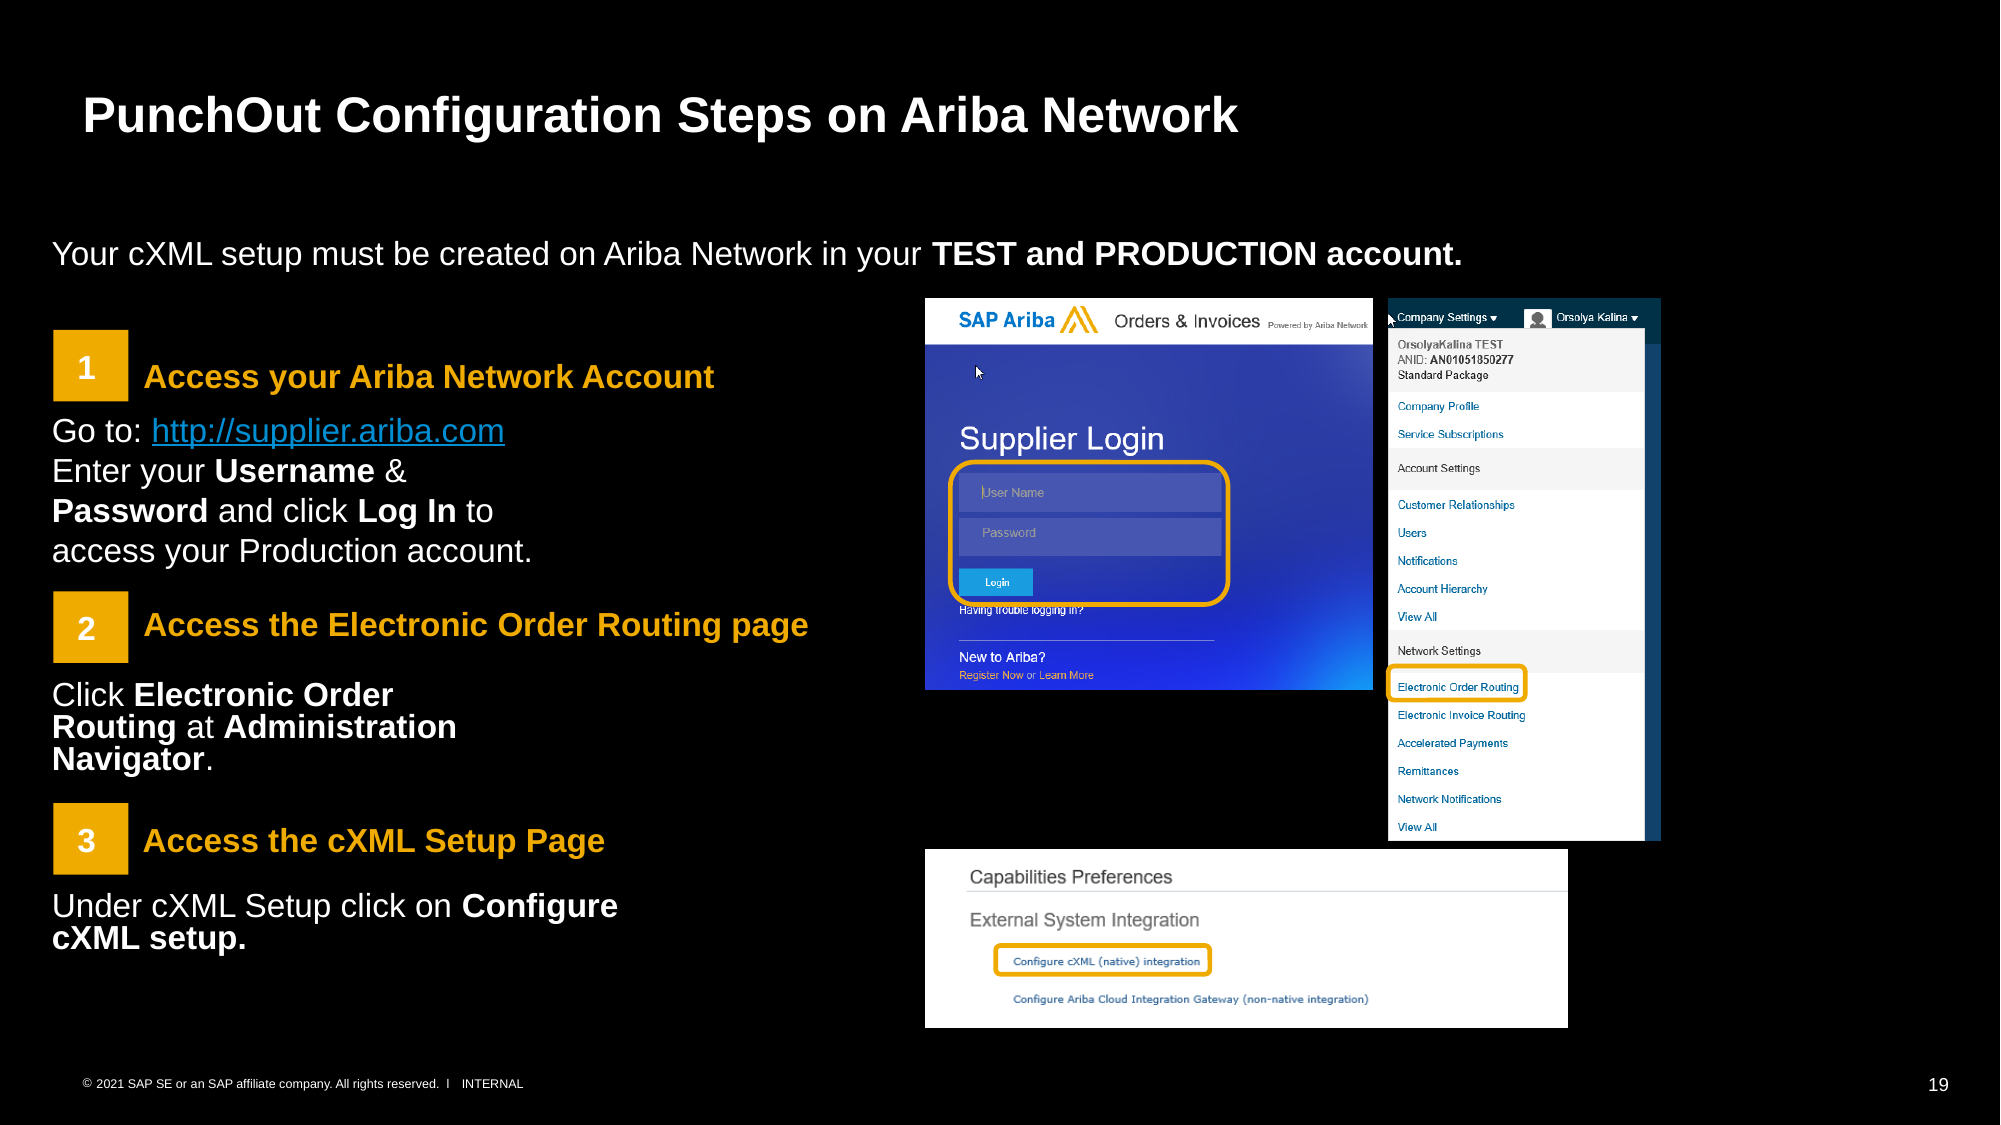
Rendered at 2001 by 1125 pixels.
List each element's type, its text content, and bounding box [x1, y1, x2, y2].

text_box Go to: http://supplier.ariba.com Enter your Username & Password and click Log In to access your Production account. [36, 401, 573, 661]
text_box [925, 298, 1661, 1028]
text_box Under cXML Setup click on Configure cXML setup. [36, 884, 713, 1067]
text_box 2 [53, 591, 129, 663]
text_box Access your Ariba Network Account [128, 355, 767, 425]
text_box Access the Electronic Order Routing page [128, 603, 855, 662]
text_box 3 [53, 803, 129, 875]
text_box Access the cXML Setup Page [127, 811, 621, 867]
text_box Click Electronic Order Routing at Administration Navigator. [36, 673, 480, 857]
title PunchOut Configuration Steps on Ariba Network [82, 82, 1918, 144]
text_box Your cXML setup must be created on Ariba Network in your TEST and PRODUCTION account. [36, 224, 1654, 280]
text_box 1 [53, 329, 129, 401]
